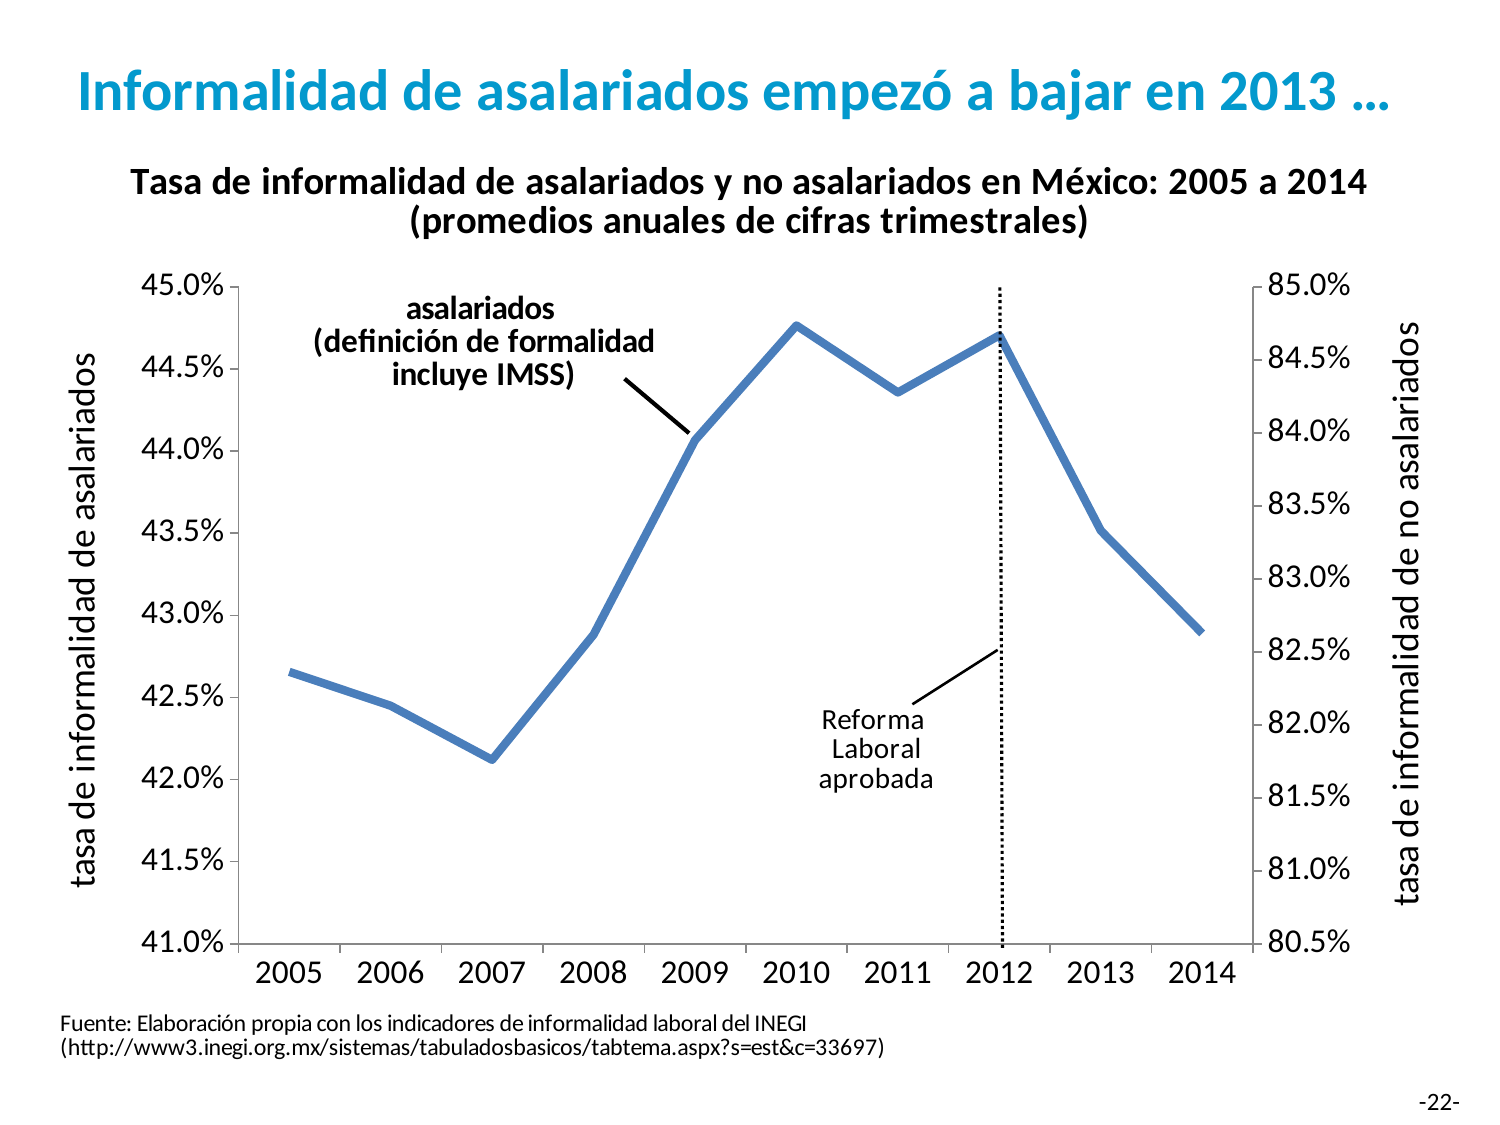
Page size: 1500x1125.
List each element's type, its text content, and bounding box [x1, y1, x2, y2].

title Informalidad de asalariados empezó a bajar en 2013 … [62, 37, 1419, 138]
chart [38, 149, 1462, 1080]
slide_number -22- [1125, 1077, 1475, 1125]
